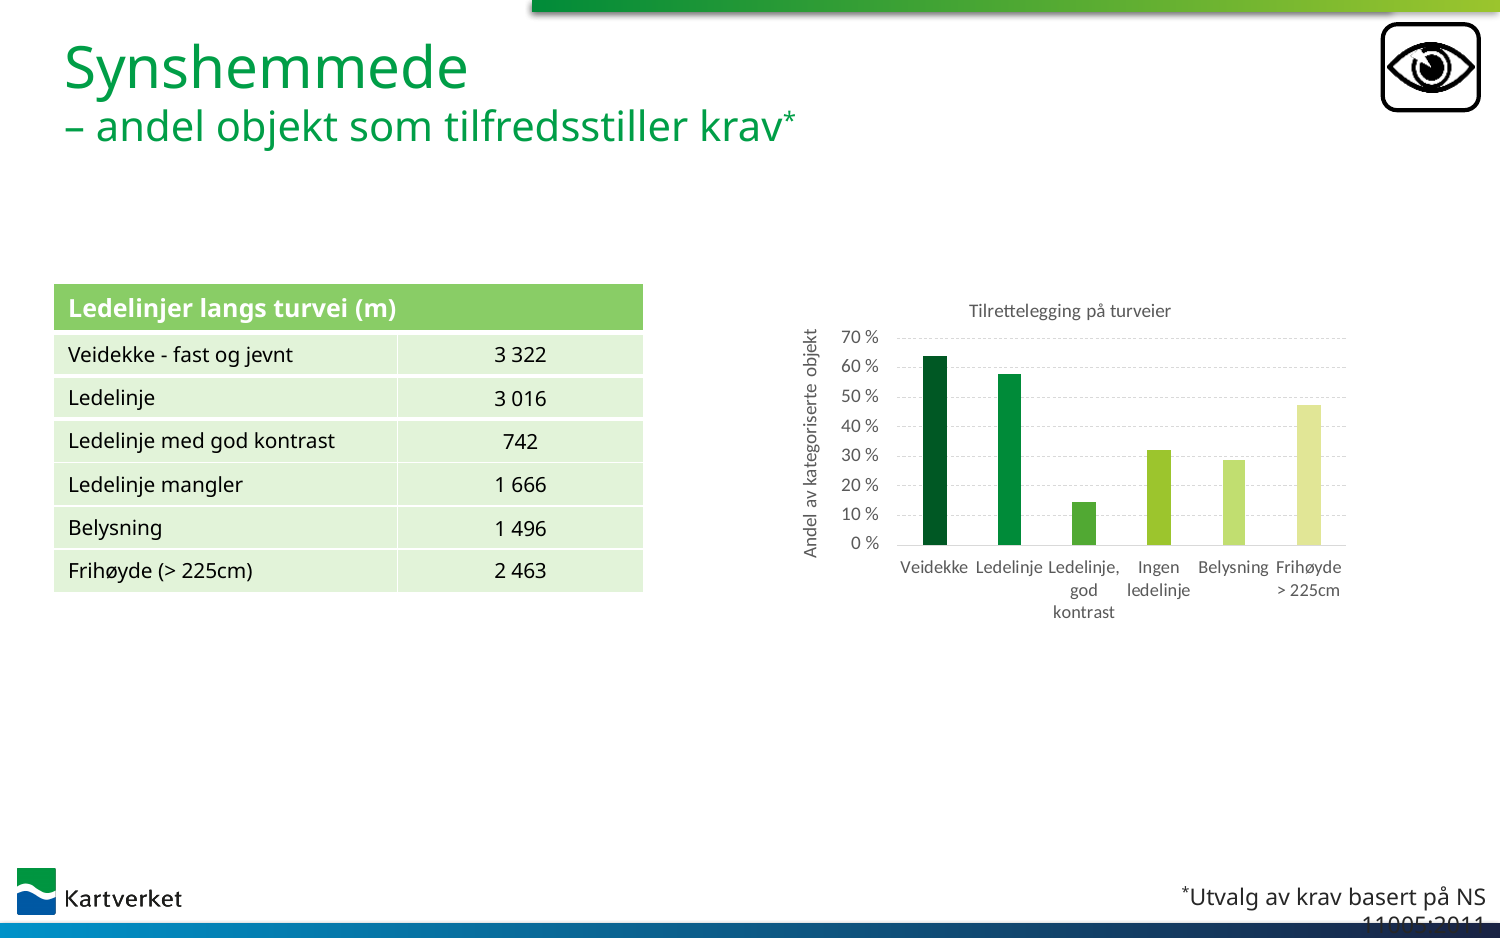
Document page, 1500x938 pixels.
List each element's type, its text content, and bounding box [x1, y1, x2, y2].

table_cell Belysning [54, 507, 397, 548]
table_header Ledelinjer langs turvei (m) [54, 284, 643, 330]
table_cell 742 [398, 421, 643, 462]
table_cell Ledelinje [54, 378, 397, 417]
table_cell 3 016 [398, 378, 643, 417]
table_cell Ledelinje med god kontrast [54, 421, 397, 462]
picture [791, 291, 1349, 630]
text_box Synshemmede – andel objekt som tilfredsstiller krav* [49, 24, 1431, 158]
table_cell 3 322 [398, 335, 643, 374]
table_cell Veidekke - fast og jevnt [54, 335, 397, 374]
table_cell Frihøyde (> 225cm) [54, 550, 397, 592]
table_cell 1 666 [398, 463, 643, 505]
table_cell Ledelinje mangler [54, 463, 397, 505]
table_cell 2 463 [398, 550, 643, 592]
table_cell 1 496 [398, 507, 643, 548]
text_box *Utvalg av krav basert på NS 11005:2011 [1068, 873, 1500, 938]
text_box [1382, 24, 1480, 111]
